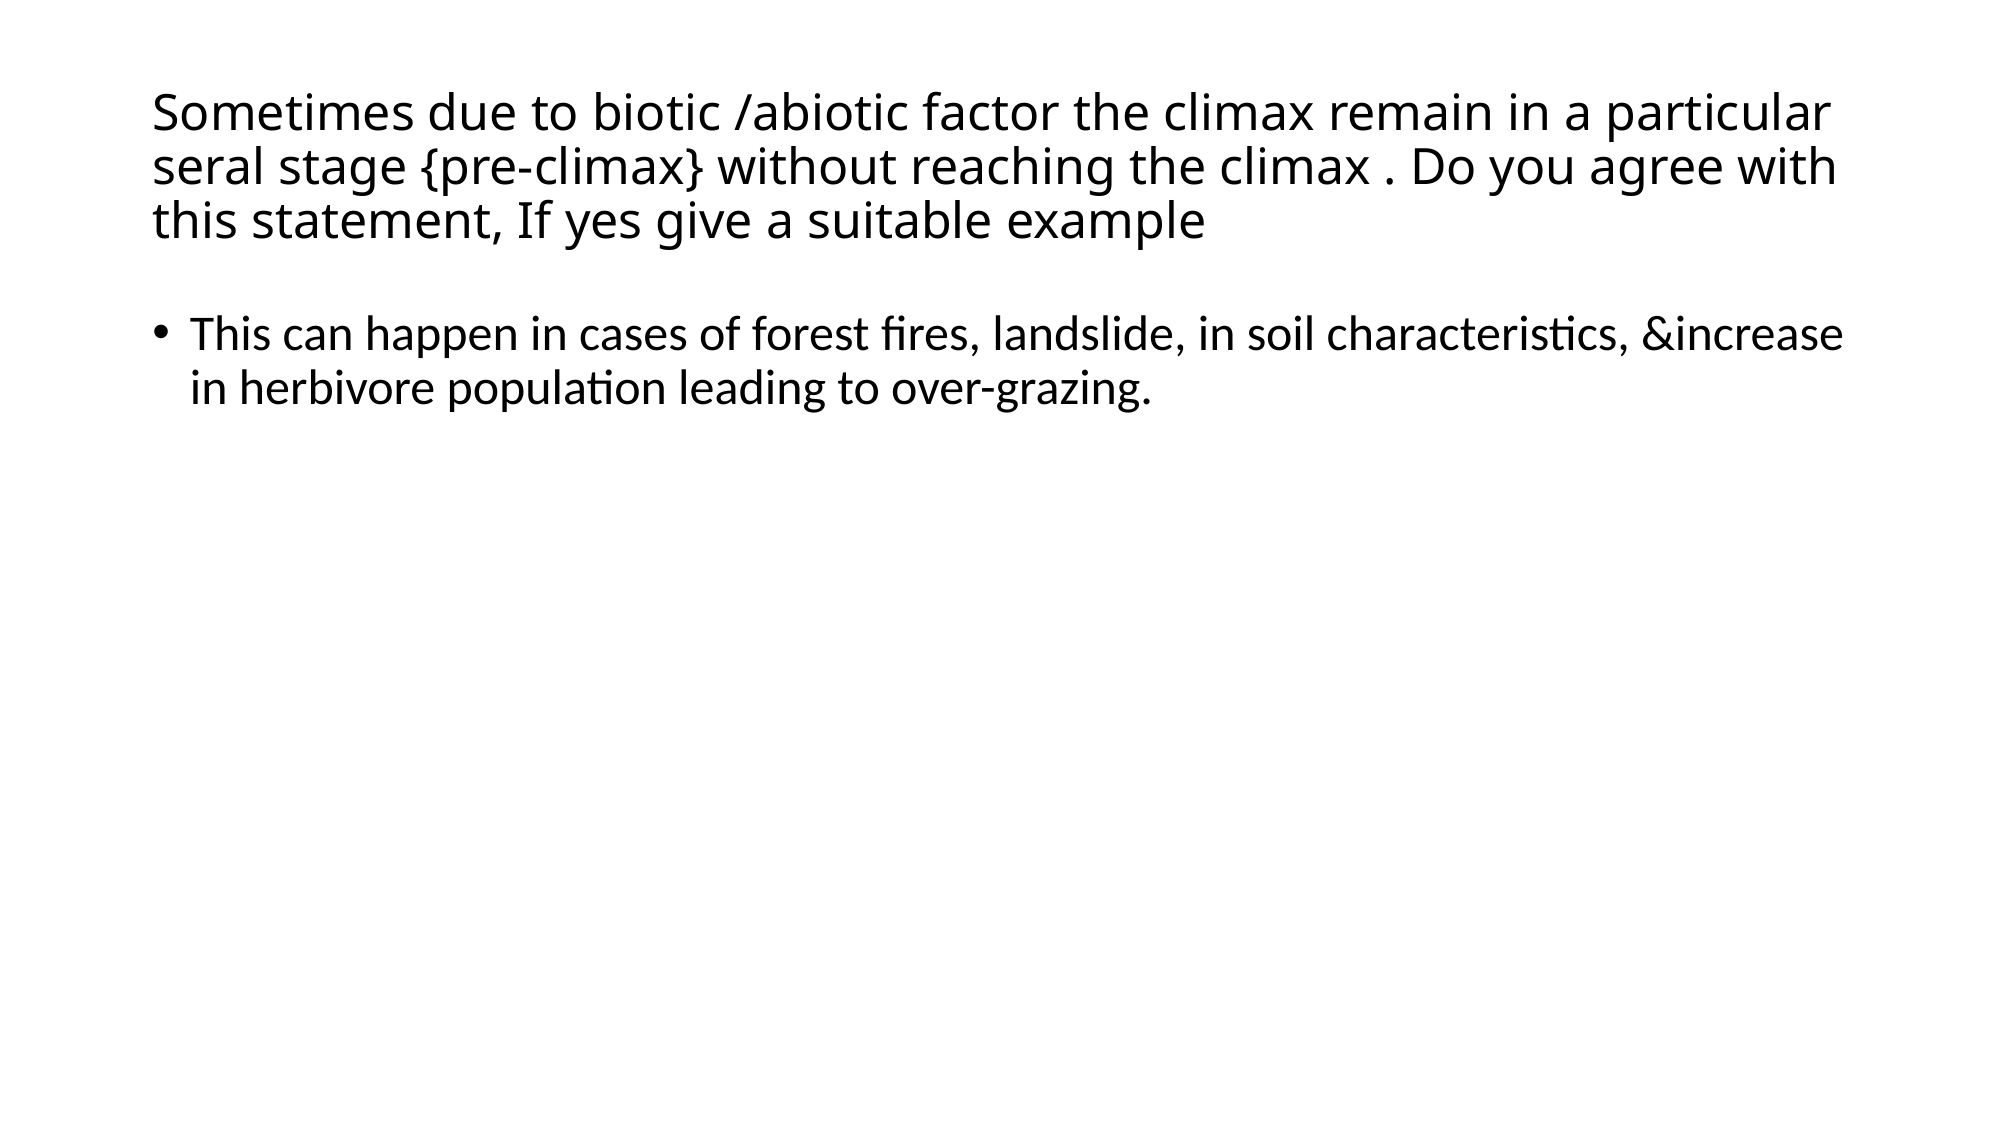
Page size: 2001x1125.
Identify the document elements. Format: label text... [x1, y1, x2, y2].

title Sometimes due to biotic /abiotic factor the climax remain in a particular seral stage {pre-climax} without reaching the climax . Do you agree with this statement, If yes give a suitable example [137, 59, 1863, 278]
list This can happen in cases of forest fires, landslide, in soil characteristics, &increase in herbivore population leading to over-grazing. [137, 299, 1863, 1014]
